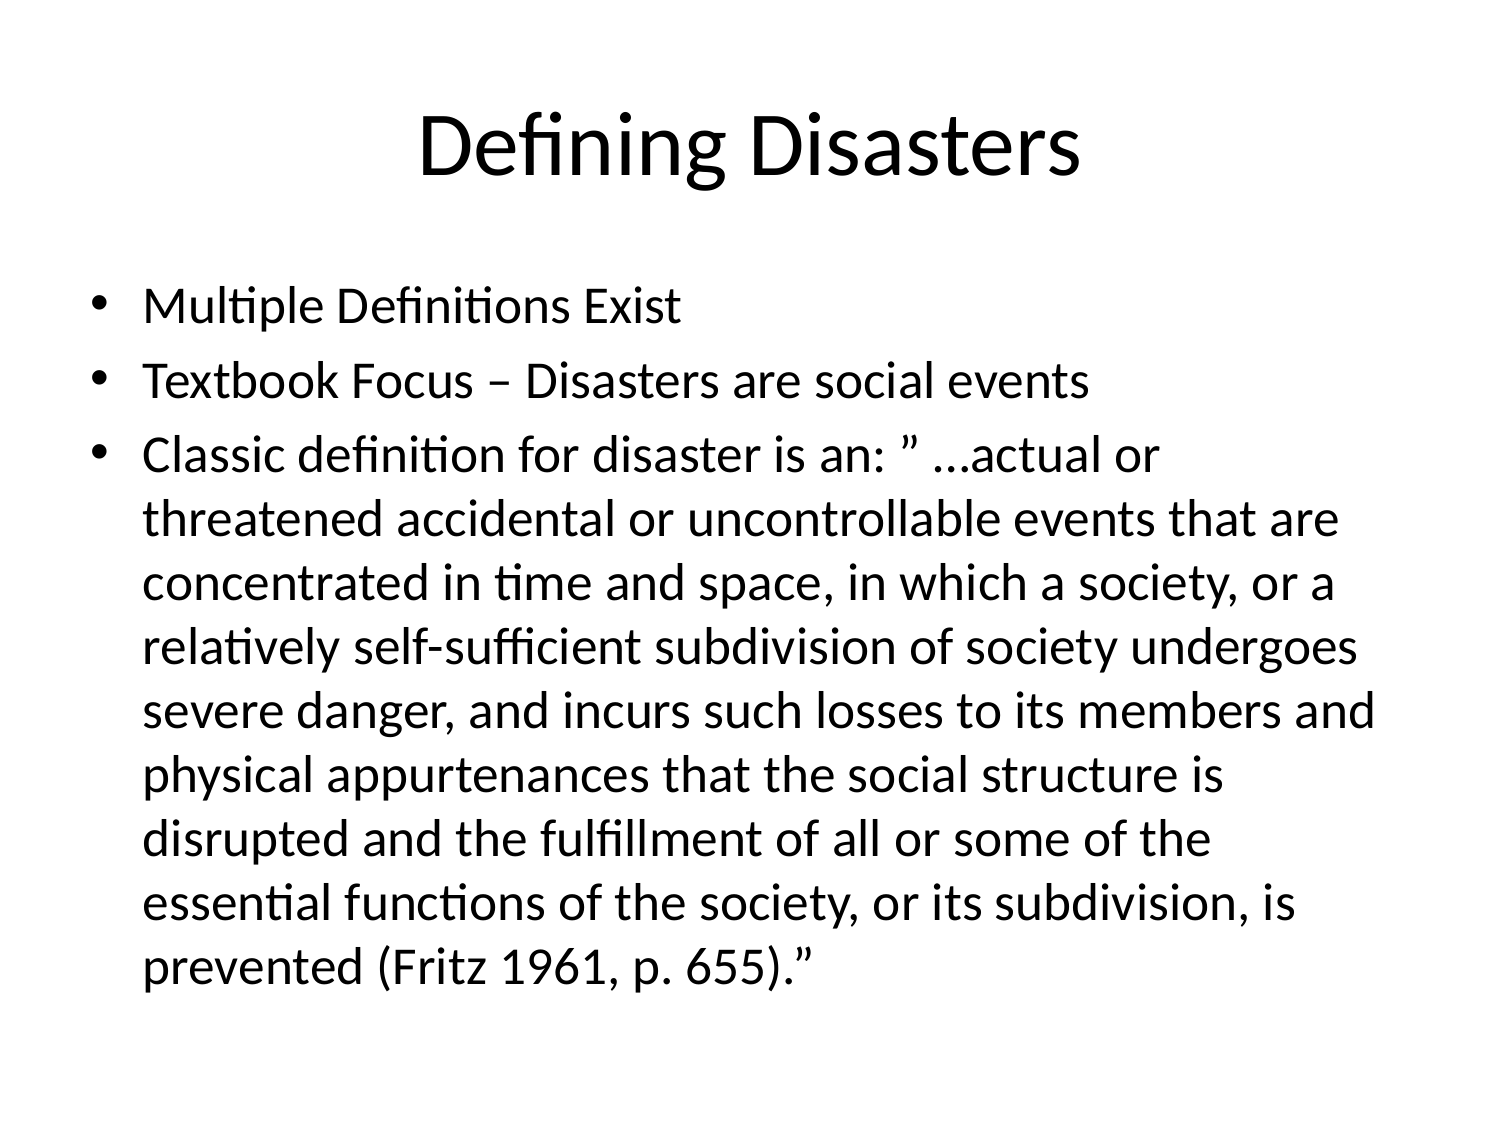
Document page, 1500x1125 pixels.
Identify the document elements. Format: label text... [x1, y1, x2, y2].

list Multiple Definitions Exist Textbook Focus – Disasters are social events Classic definition for disaster is an: ” …actual or threatened accidental or uncontrollable events that are concentrated in time and space, in which a society, or a relatively self-sufficient subdivision of society undergoes severe danger, and incurs such losses to its members and physical appurtenances that the social structure is disrupted and the fulfillment of all or some of the essential functions of the society, or its subdivision, is prevented (Fritz 1961, p. 655).” [75, 262, 1425, 1005]
title Defining Disasters [75, 45, 1425, 233]
